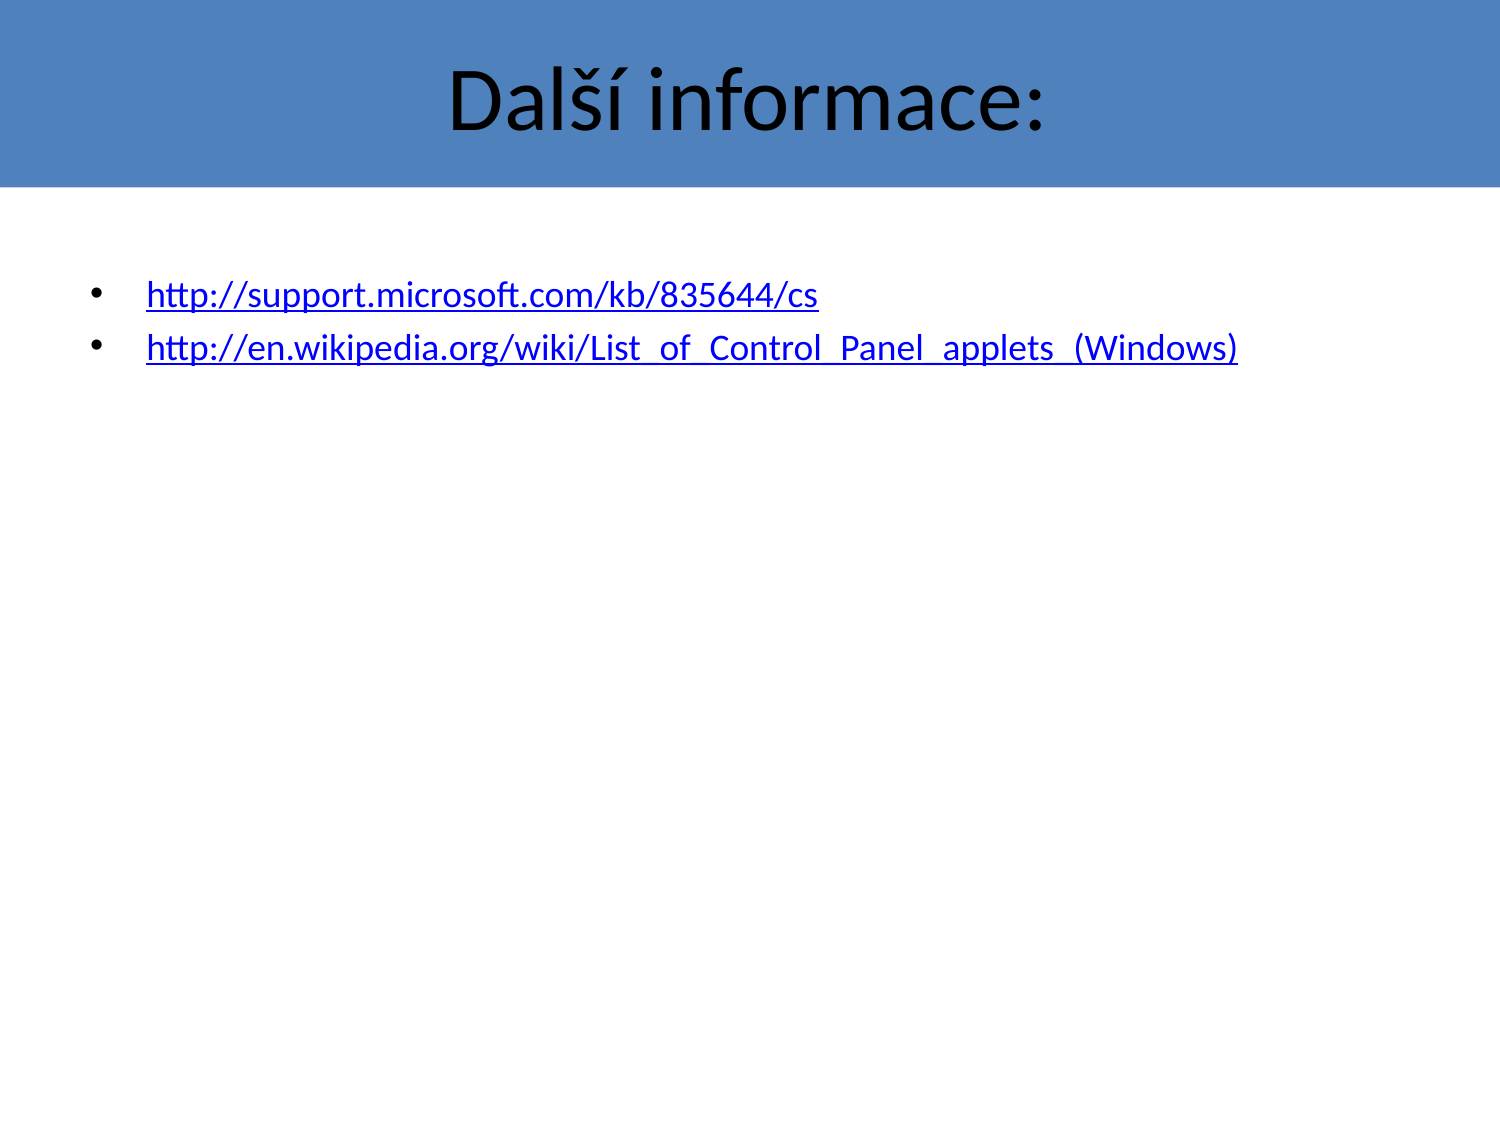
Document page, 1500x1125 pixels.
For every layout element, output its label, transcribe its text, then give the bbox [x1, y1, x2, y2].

list http://support.microsoft.com/kb/835644/cs http://en.wikipedia.org/wiki/List_of_Control_Panel_applets_(Windows) [75, 262, 1425, 1005]
title Další informace: [0, 0, 1500, 188]
